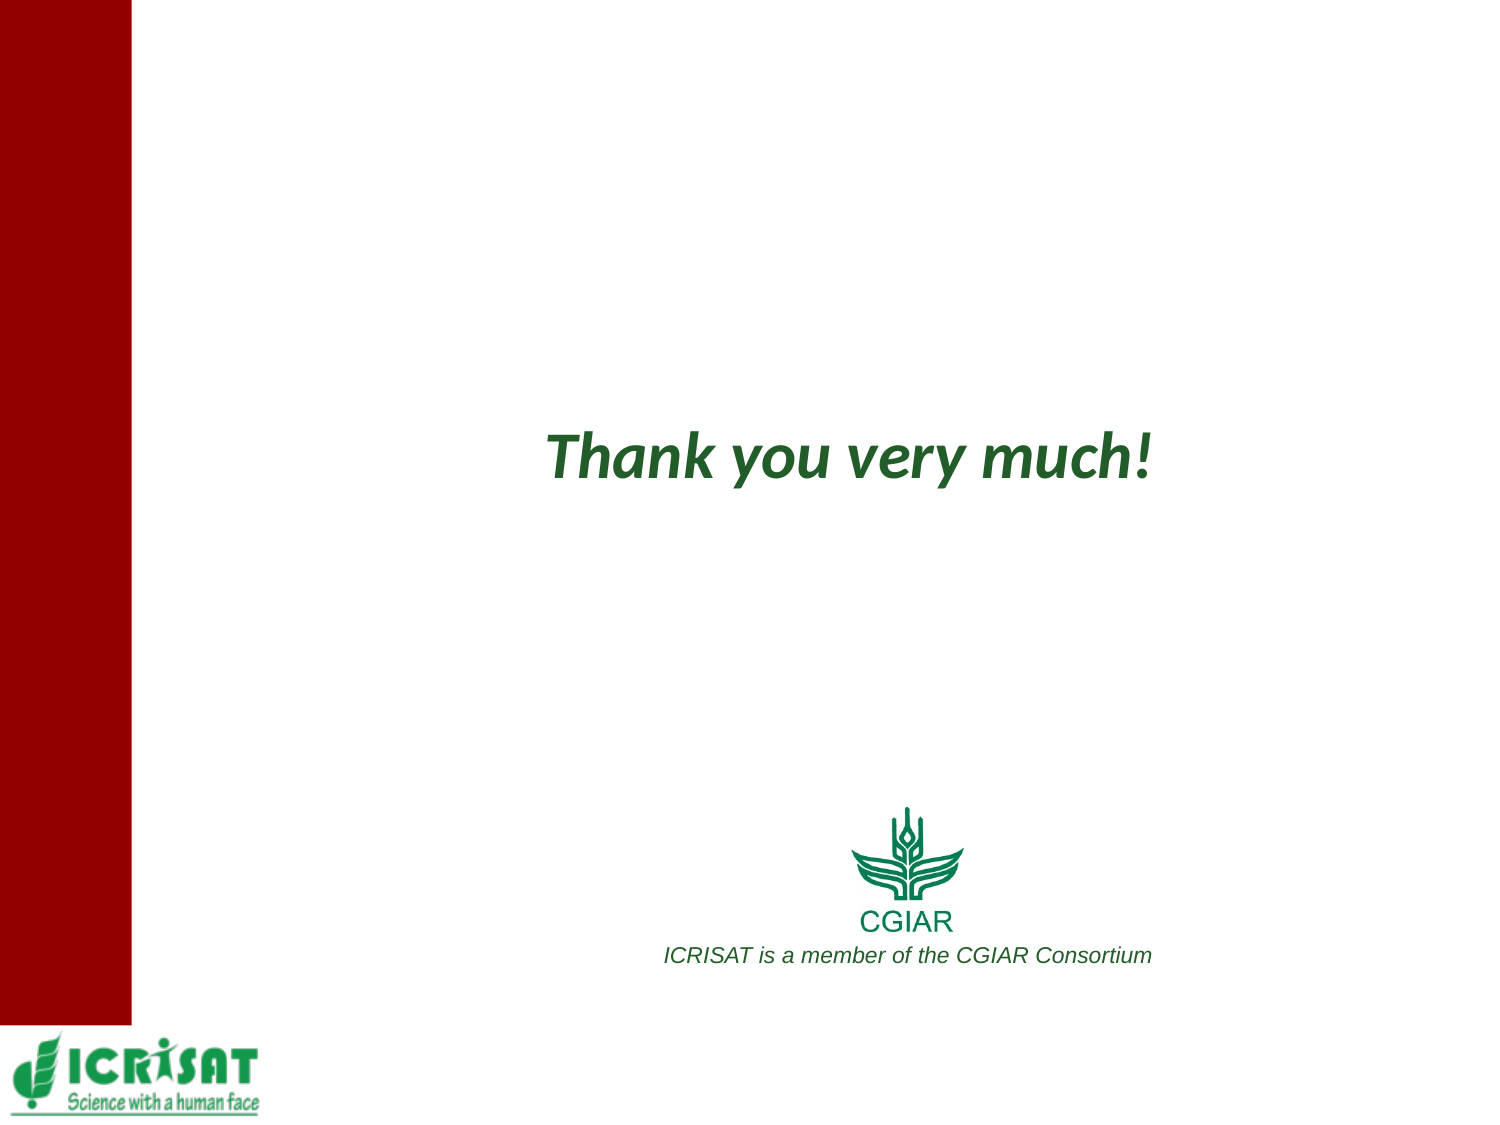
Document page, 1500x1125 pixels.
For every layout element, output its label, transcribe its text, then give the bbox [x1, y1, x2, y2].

text_box ICRISAT is a member of the CGIAR Consortium [648, 933, 1169, 976]
picture [0, 1025, 264, 1125]
text_box Thank you very much! [525, 404, 1175, 500]
picture [849, 804, 969, 938]
text_box [0, 0, 134, 1024]
